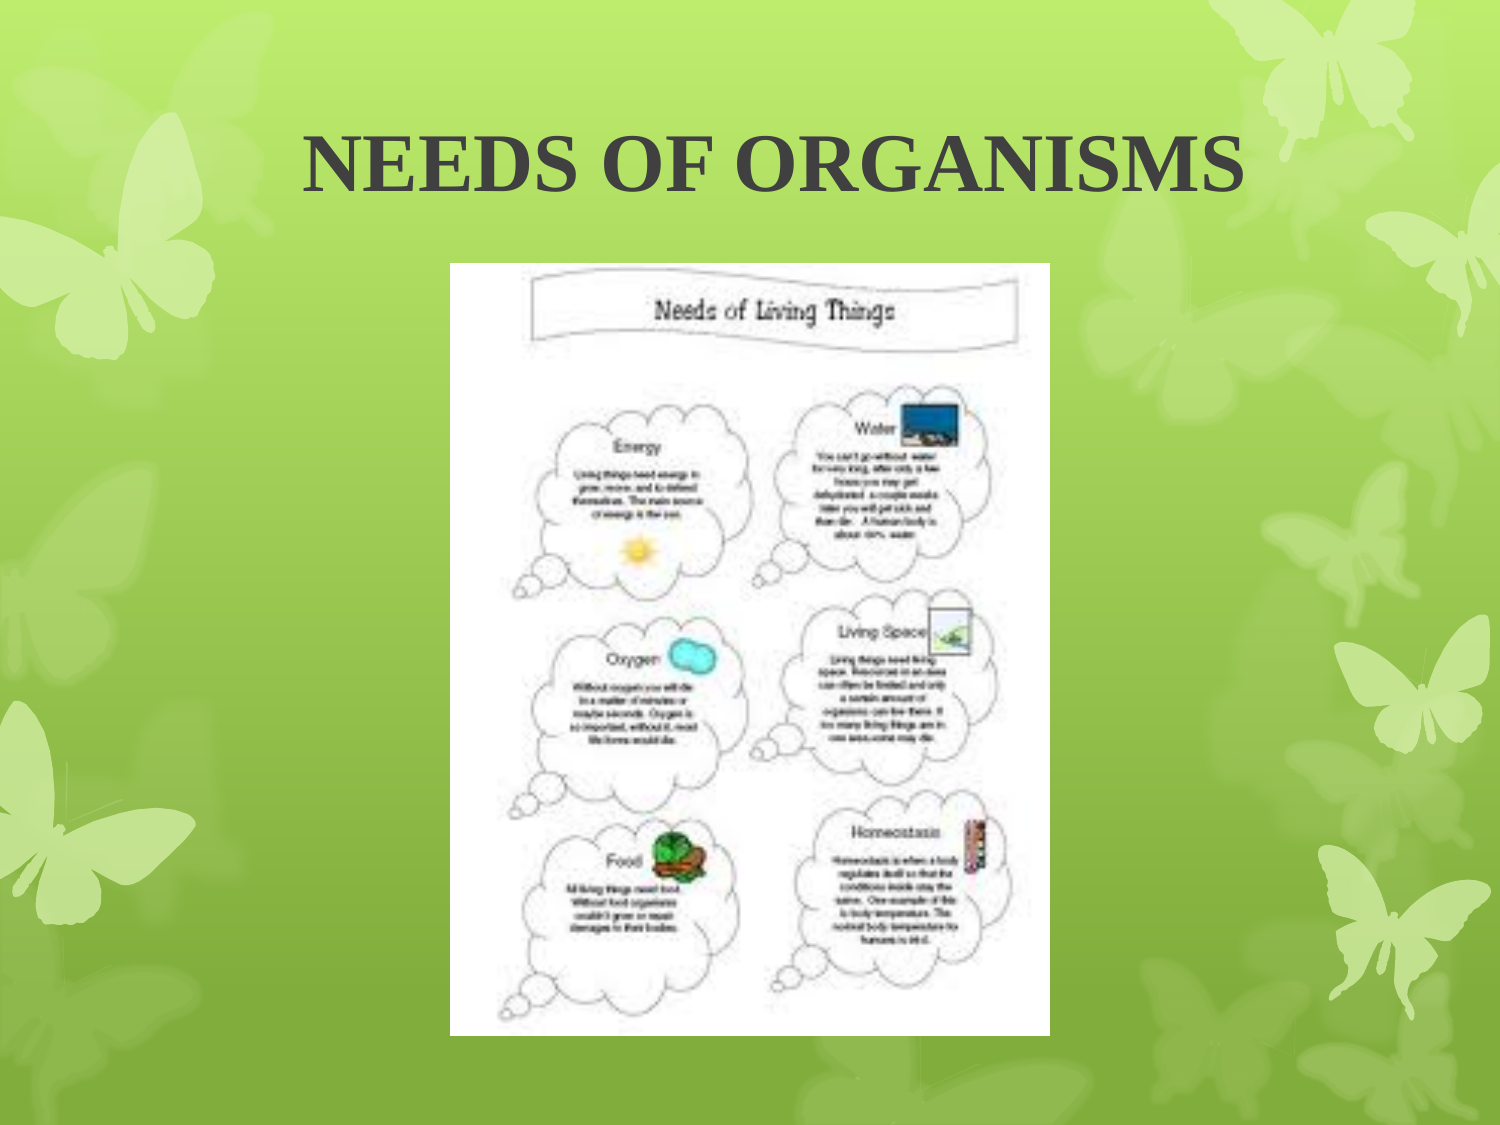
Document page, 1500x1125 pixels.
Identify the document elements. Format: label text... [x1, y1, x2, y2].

title NEEDS OF ORGANISMS [137, 62, 1413, 217]
picture [449, 263, 1050, 1037]
